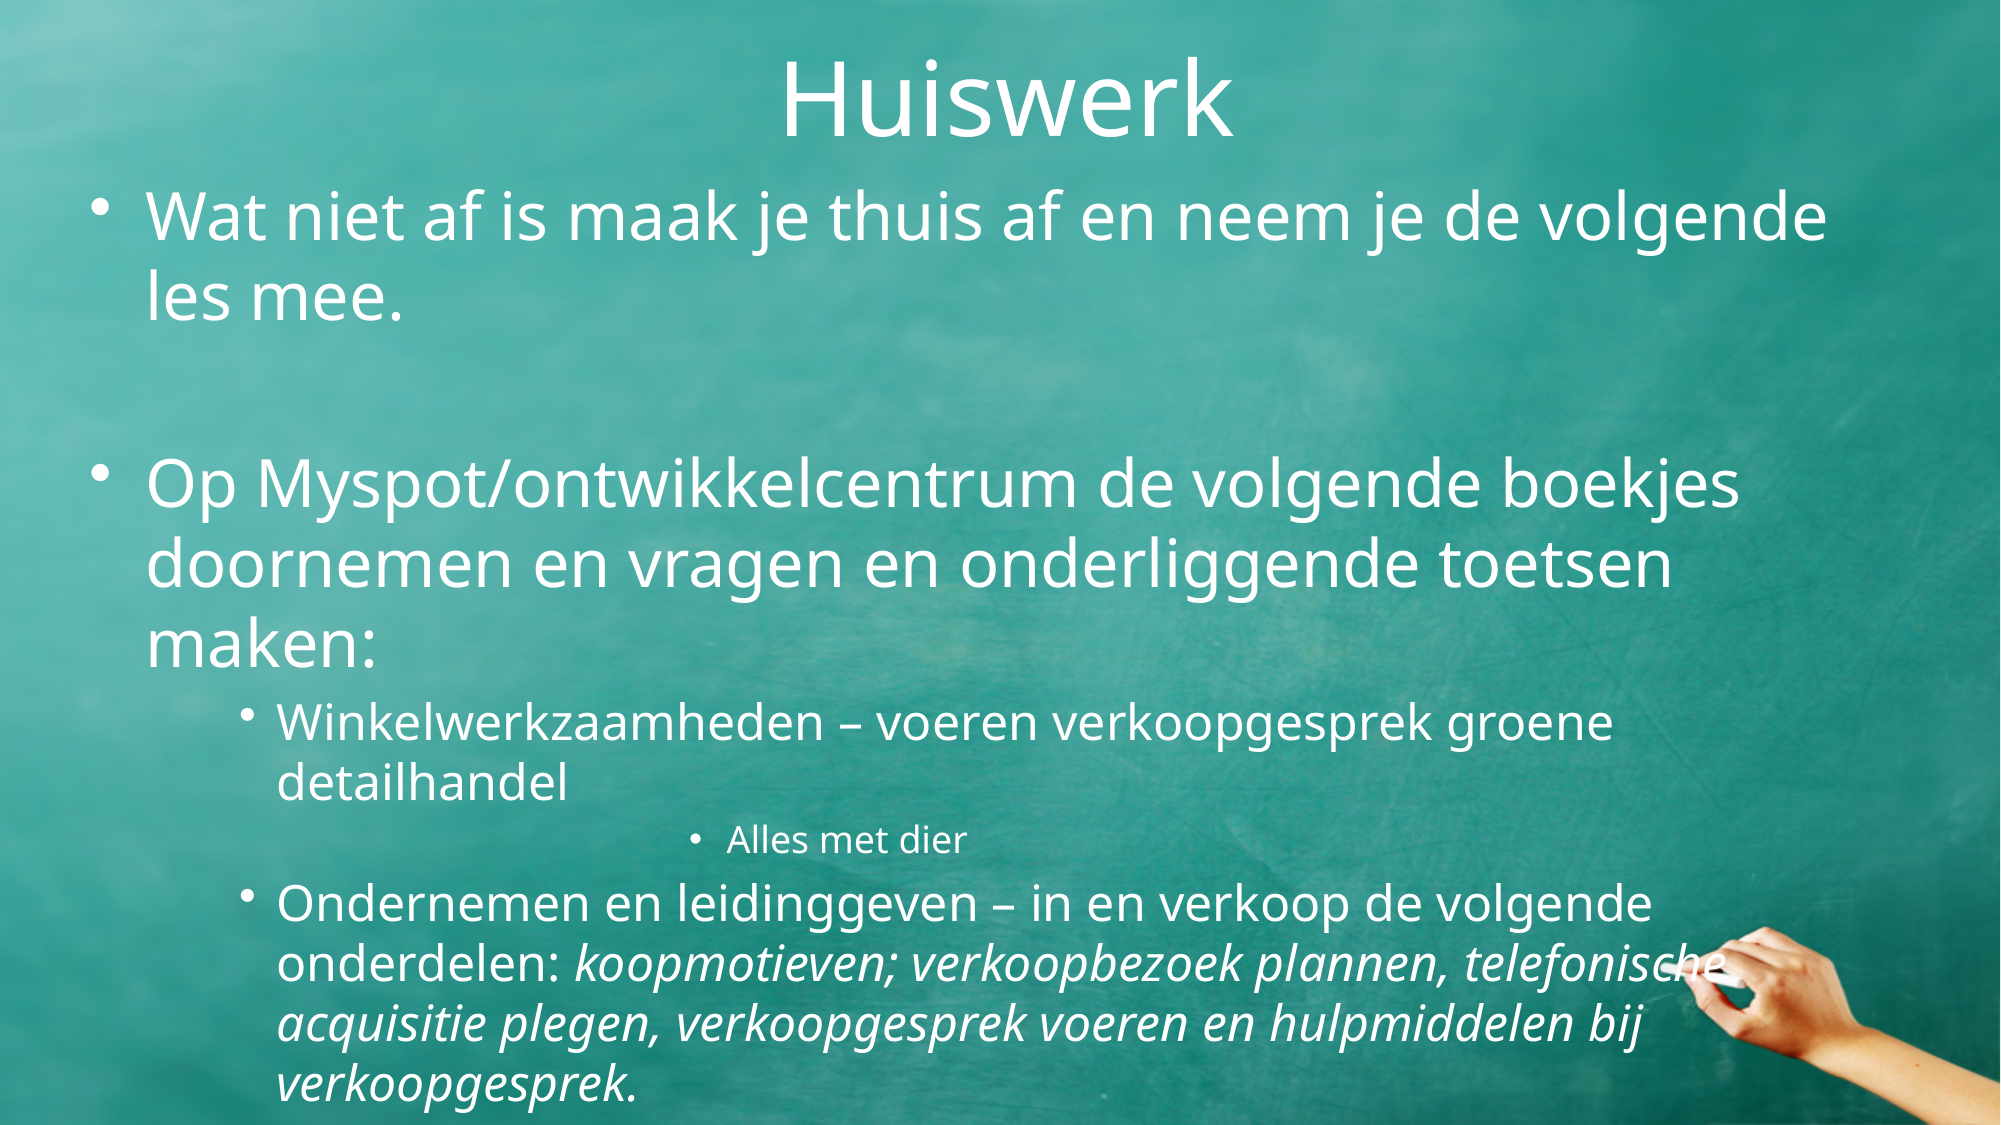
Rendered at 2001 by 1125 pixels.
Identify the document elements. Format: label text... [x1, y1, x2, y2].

picture [0, 0, 2001, 1125]
title Huiswerk [52, 35, 1961, 154]
list Wat niet af is maak je thuis af en neem je de volgende les mee. Op Myspot/ontwikkelcentrum de volgende boekjes doornemen en vragen en onderliggende toetsen maken: Winkelwerkzaamheden – voeren verkoopgesprek groene detailhandel Alles met dier Ondernemen en leidinggeven – in en verkoop de volgende onderdelen: koopmotieven; verkoopbezoek plannen, telefonische acquisitie plegen, verkoopgesprek voeren en hulpmiddelen bij verkoopgesprek. [74, 166, 1871, 1078]
